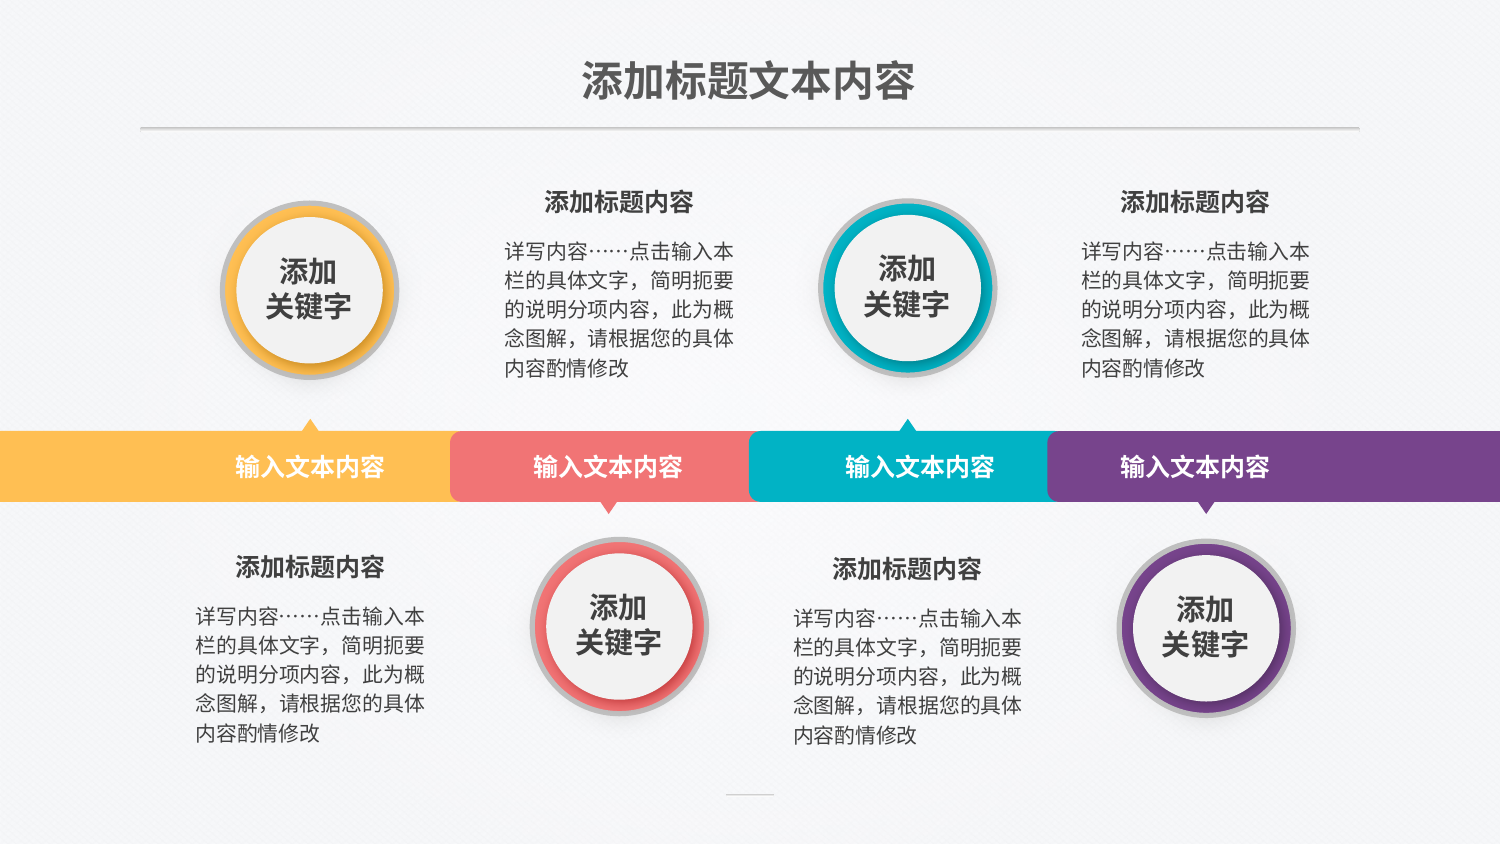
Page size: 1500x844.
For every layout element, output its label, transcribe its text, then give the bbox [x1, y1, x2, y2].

text_box 详写内容……点击输入本栏的具体文字，简明扼要的说明分项内容，此为概念图解，请根据您的具体内容酌情修改 [793, 601, 1023, 748]
text_box 添加标题内容 [809, 553, 1006, 584]
text_box 详写内容……点击输入本栏的具体文字，简明扼要的说明分项内容，此为概念图解，请根据您的具体内容酌情修改 [1081, 234, 1311, 381]
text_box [449, 430, 768, 515]
text_box 详写内容……点击输入本栏的具体文字，简明扼要的说明分项内容，此为概念图解，请根据您的具体内容酌情修改 [195, 599, 425, 746]
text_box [787, 167, 1029, 409]
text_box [748, 418, 1067, 503]
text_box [189, 169, 431, 411]
picture [0, 503, 1500, 844]
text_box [0, 418, 470, 503]
picture [0, 0, 1500, 430]
text_box 添加标题内容 [521, 186, 718, 217]
text_box 添加标题文本内容 [459, 49, 1038, 111]
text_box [498, 506, 740, 747]
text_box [1047, 430, 1500, 515]
text_box 添加标题内容 [1097, 186, 1294, 217]
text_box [1085, 507, 1327, 749]
text_box 详写内容……点击输入本栏的具体文字，简明扼要的说明分项内容，此为概念图解，请根据您的具体内容酌情修改 [504, 234, 734, 381]
text_box 添加标题内容 [212, 551, 409, 582]
